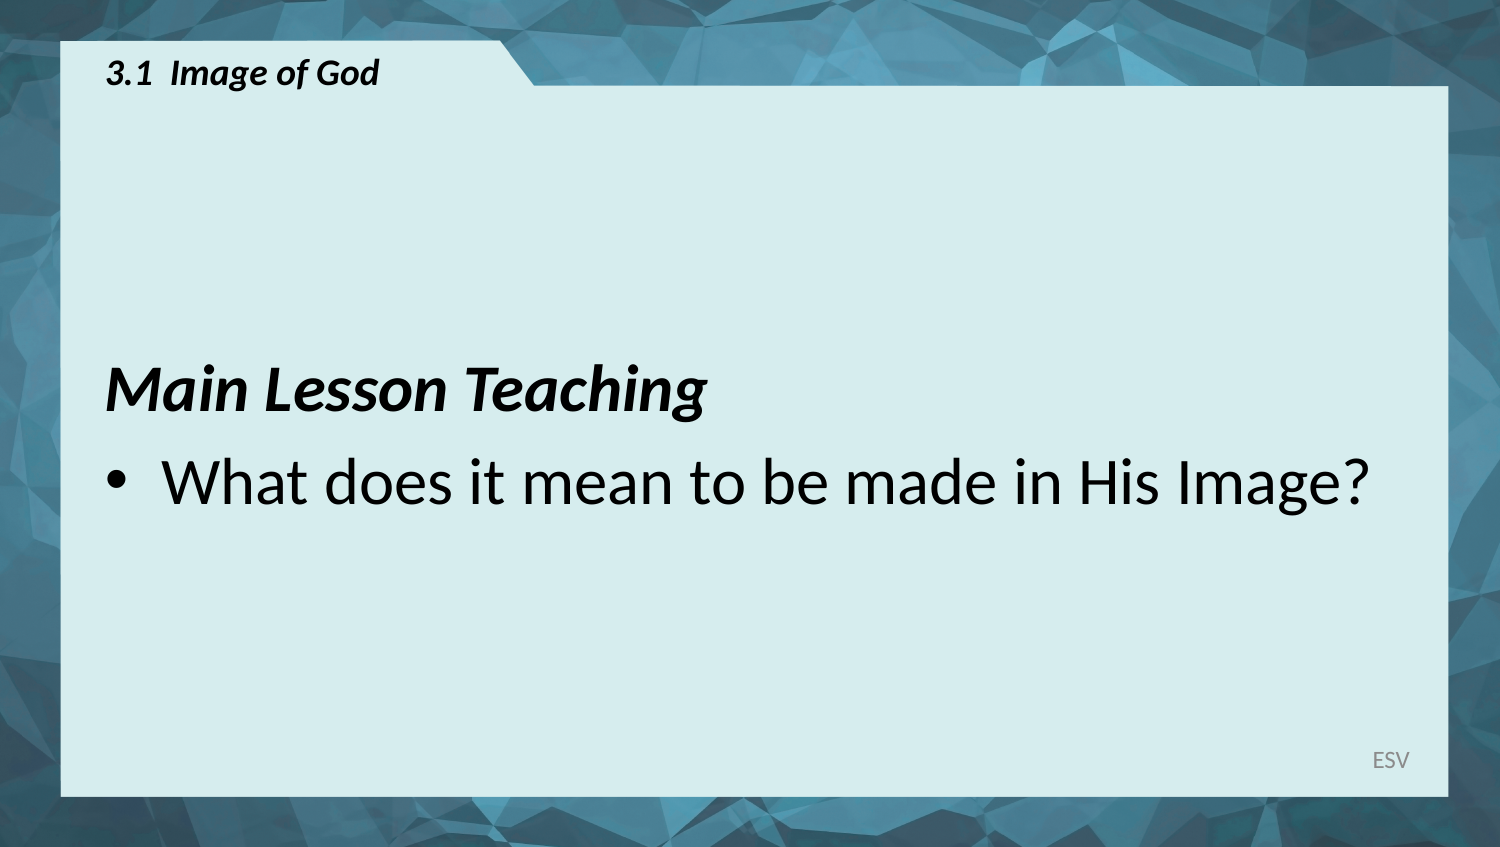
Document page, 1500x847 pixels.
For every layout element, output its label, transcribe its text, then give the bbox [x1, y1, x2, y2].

picture [0, 0, 1500, 847]
list Main Lesson Teaching What does it mean to be made in His Image? [89, 141, 1403, 722]
title 3.1 Image of God [89, 33, 1420, 108]
footer ESV [950, 736, 1425, 782]
